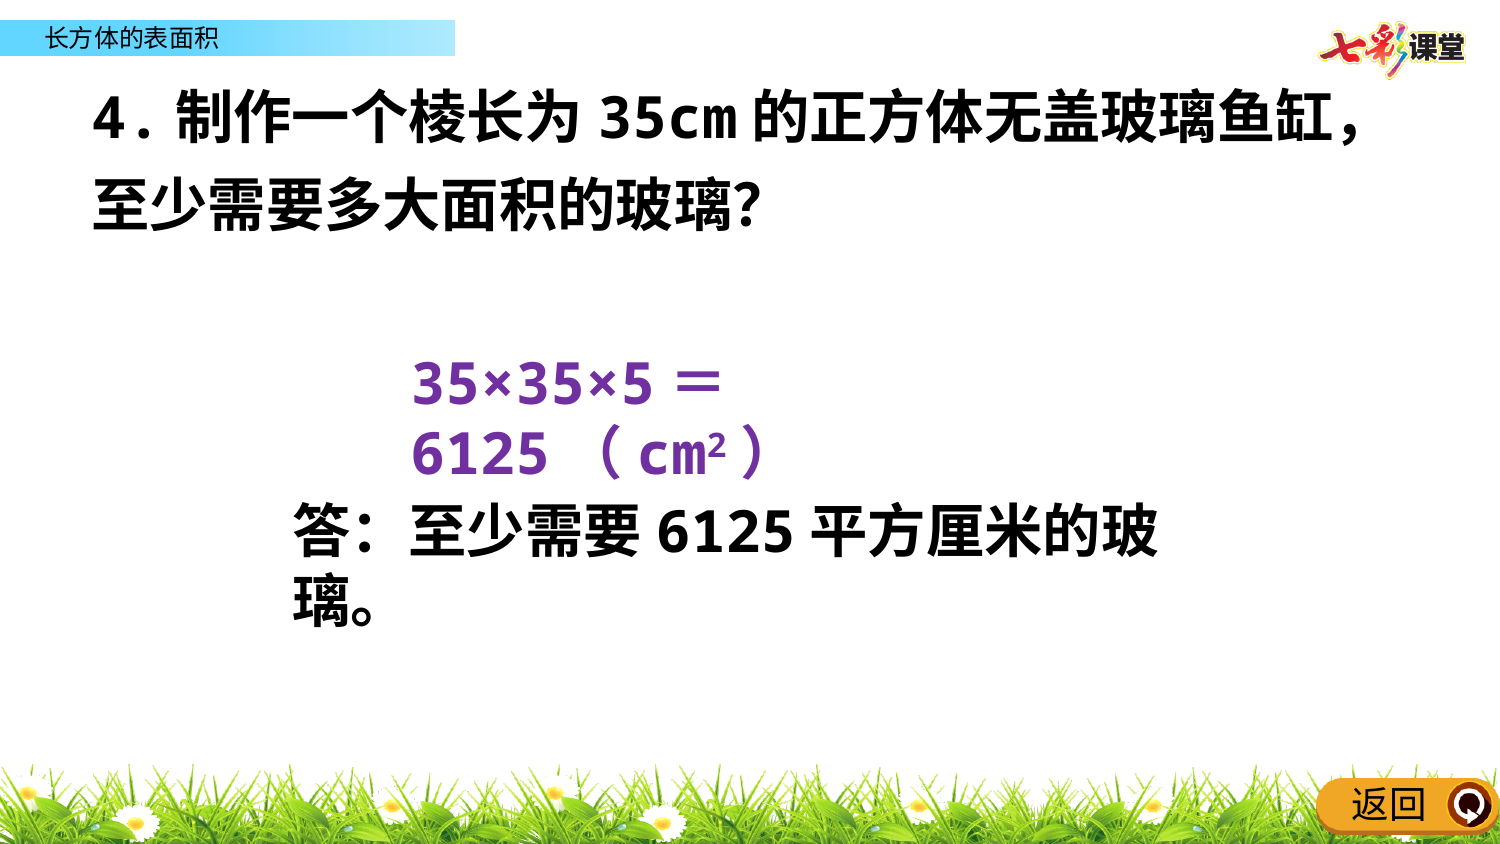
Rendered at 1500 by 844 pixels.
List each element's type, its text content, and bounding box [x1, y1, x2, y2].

picture [1316, 20, 1468, 80]
picture [0, 764, 1500, 844]
text_box 4.制作一个棱长为35cm的正方体无盖玻璃鱼缸，至少需要多大面积的玻璃？ [76, 55, 1393, 246]
text_box 35×35×5＝6125（cm2） [395, 339, 1087, 486]
text_box 答：至少需要6125平方厘米的玻璃。 [277, 486, 1199, 642]
